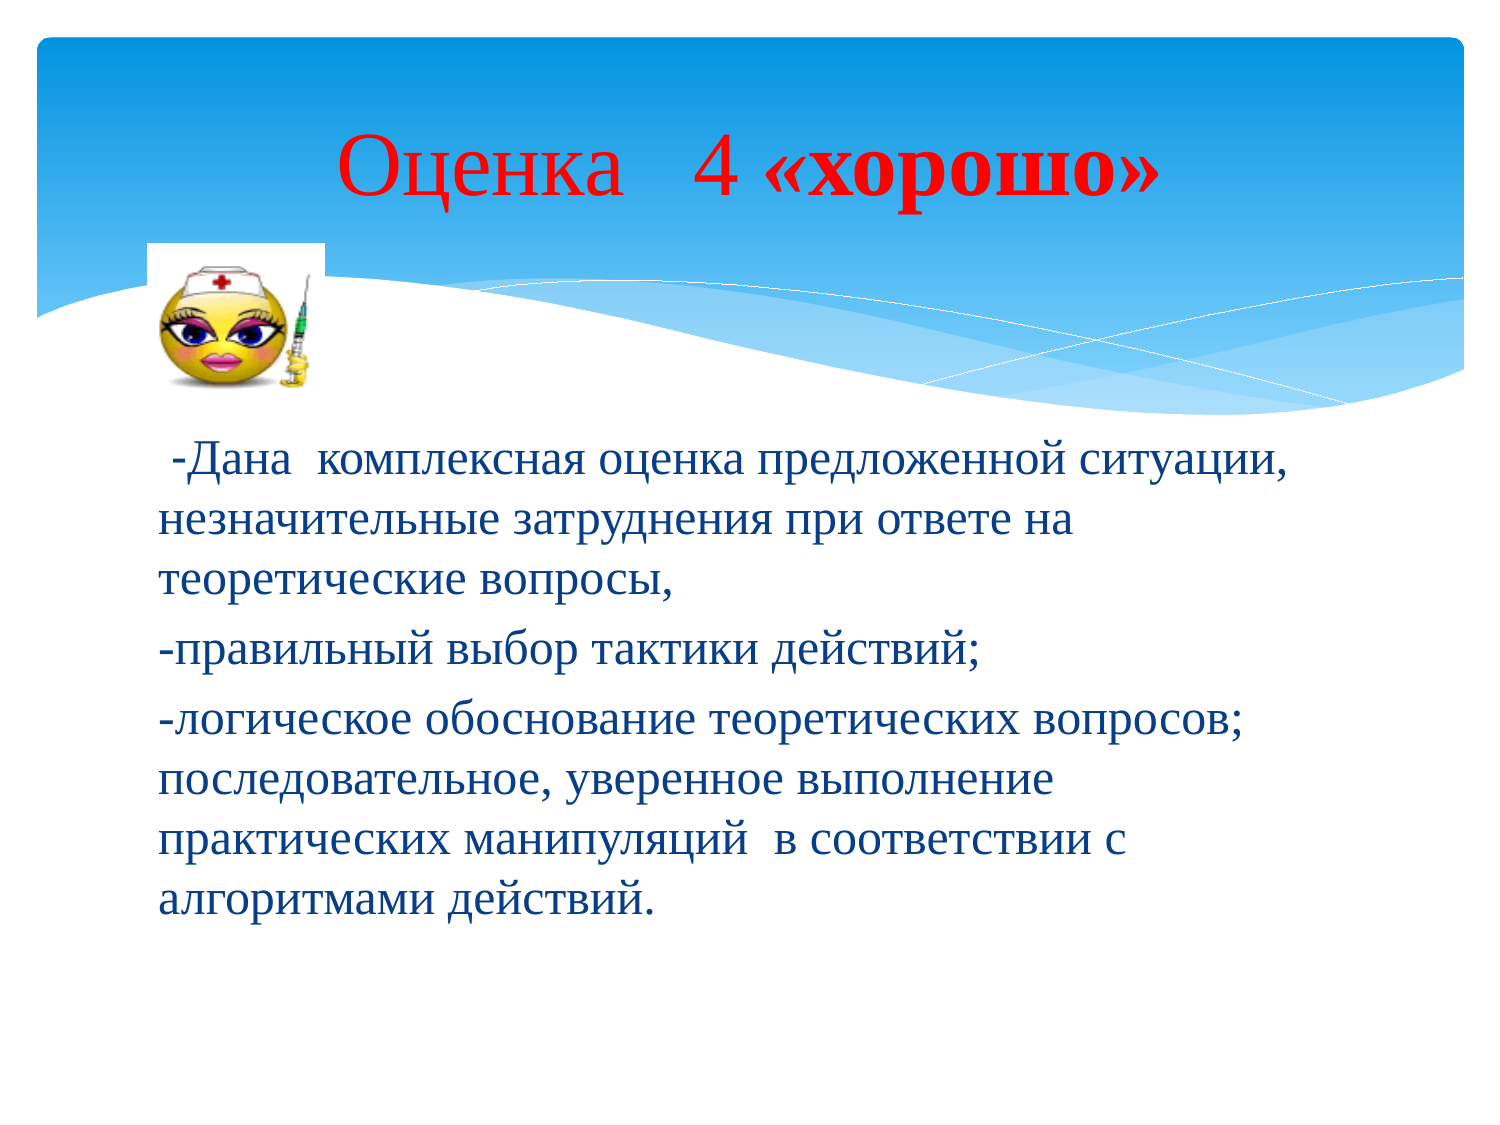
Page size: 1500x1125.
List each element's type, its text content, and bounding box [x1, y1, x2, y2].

title Оценка 4 «хорошо» [75, 55, 1425, 261]
list -Дана комплексная оценка предложенной ситуации, незначительные затруднения при ответе на теоретические вопросы, -правильный выбор тактики действий; -логическое обоснование теоретических вопросов; последовательное, уверенное выполнение практических манипуляций в соответствии с алгоритмами действий. [143, 417, 1365, 1059]
picture [147, 243, 325, 394]
